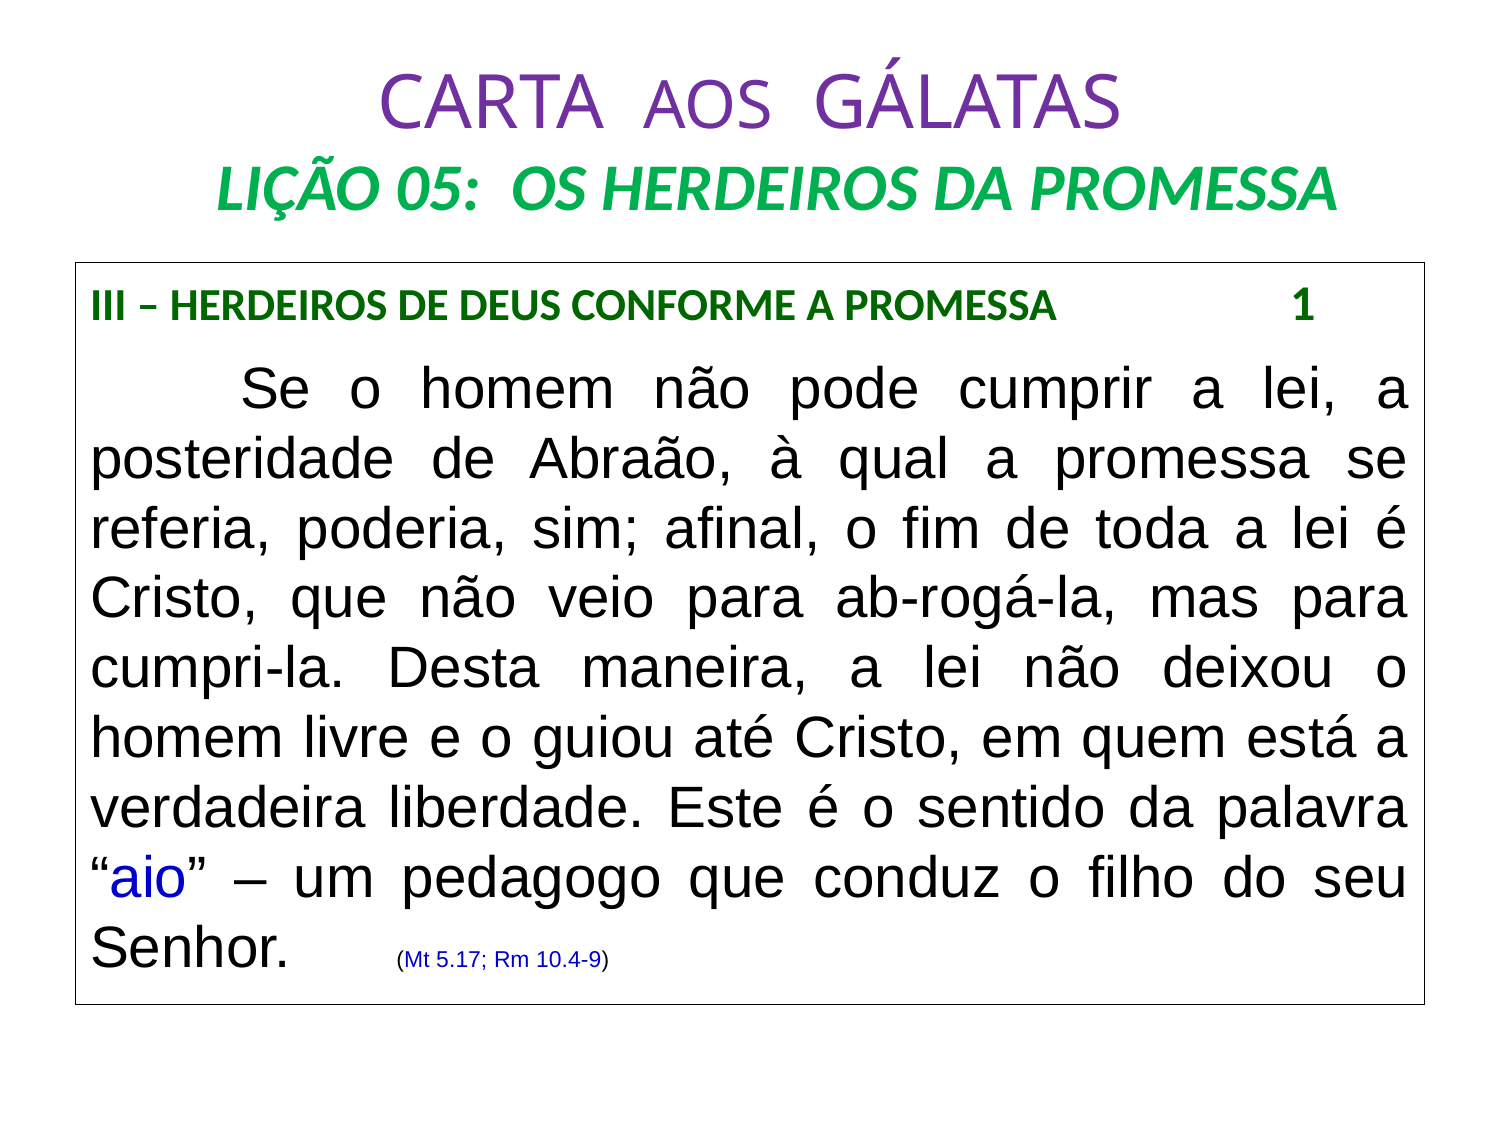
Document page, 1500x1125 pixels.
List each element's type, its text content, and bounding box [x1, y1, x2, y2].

list III – HERDEIROS DE DEUS CONFORME A PROMESSA 1 Se o homem não pode cumprir a lei, a posteridade de Abraão, à qual a promessa se referia, poderia, sim; afinal, o fim de toda a lei é Cristo, que não veio para ab-rogá-la, mas para cumpri-la. Desta maneira, a lei não deixou o homem livre e o guiou até Cristo, em quem está a verdadeira liberdade. Este é o sentido da palavra “aio” – um pedagogo que conduz o filho do seu Senhor. (Mt 5.17; Rm 10.4-9) [75, 262, 1425, 1005]
title CARTA AOS GÁLATAS LIÇÃO 05: OS HERDEIROS DA PROMESSA [75, 45, 1425, 233]
